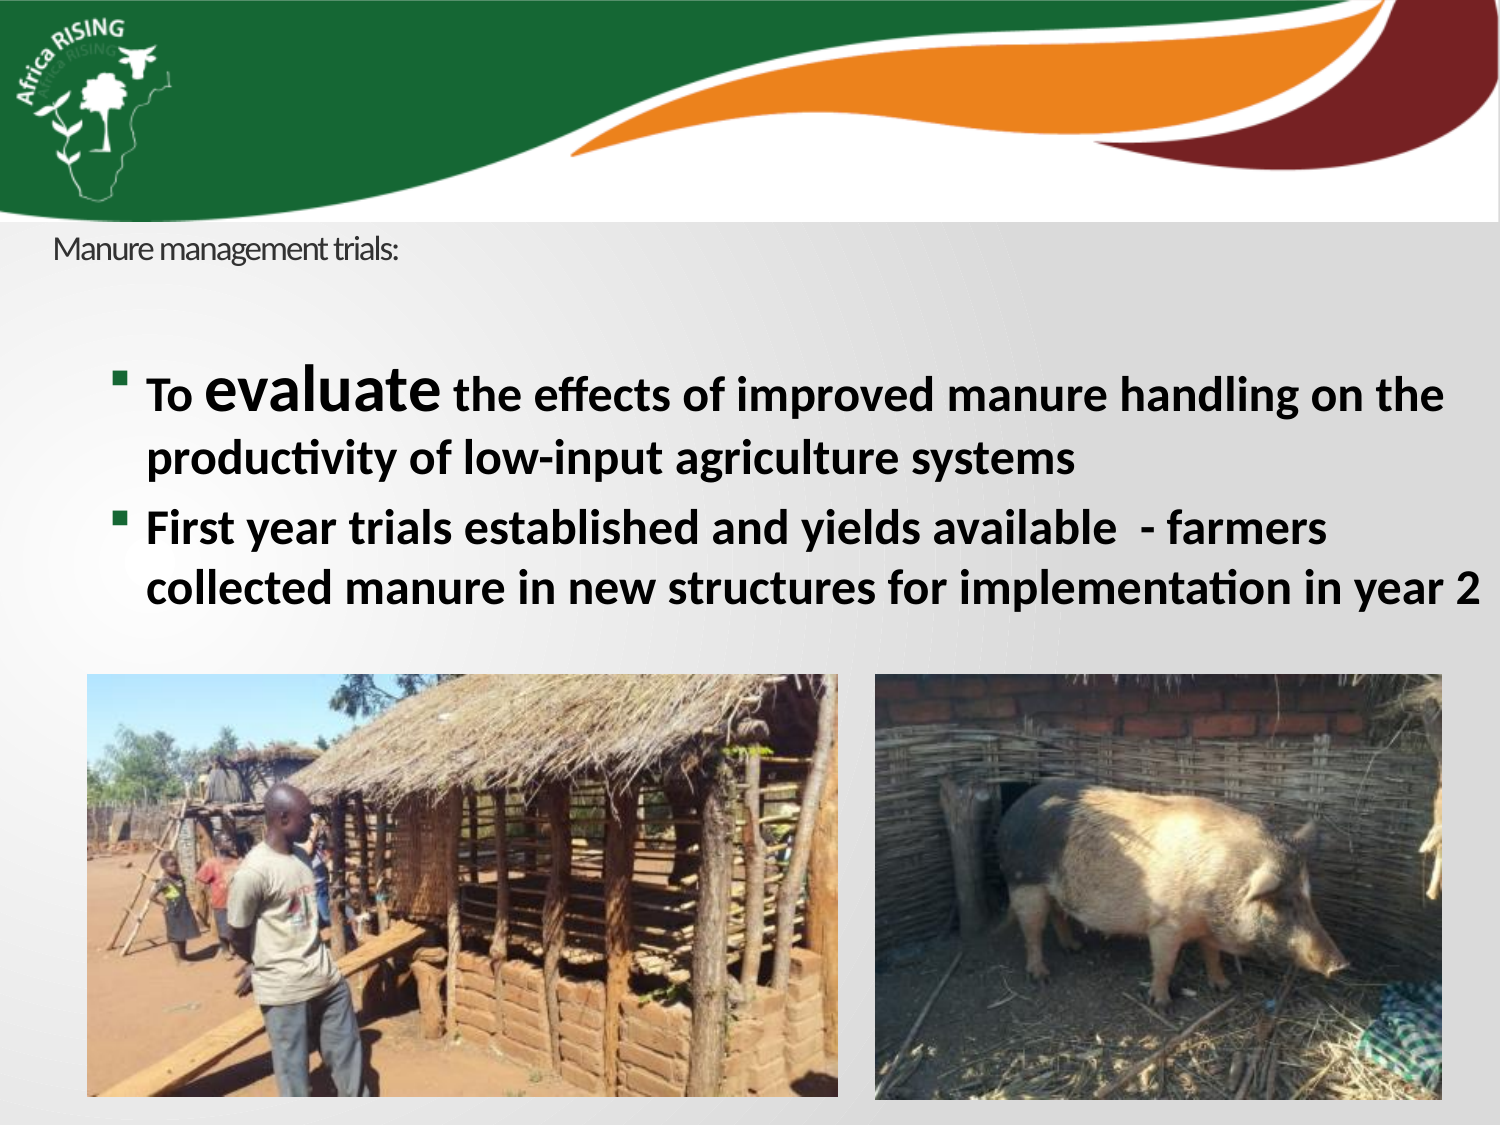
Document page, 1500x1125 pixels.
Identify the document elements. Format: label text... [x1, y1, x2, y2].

list To evaluate the effects of improved manure handling on the productivity of low-input agriculture systems First year trials established and yields available - farmers collected manure in new structures for implementation in year 2 [75, 337, 1500, 675]
picture [0, 0, 1499, 222]
picture [86, 674, 838, 1097]
title Manure management trials: [37, 212, 1388, 325]
picture [874, 674, 1443, 1101]
